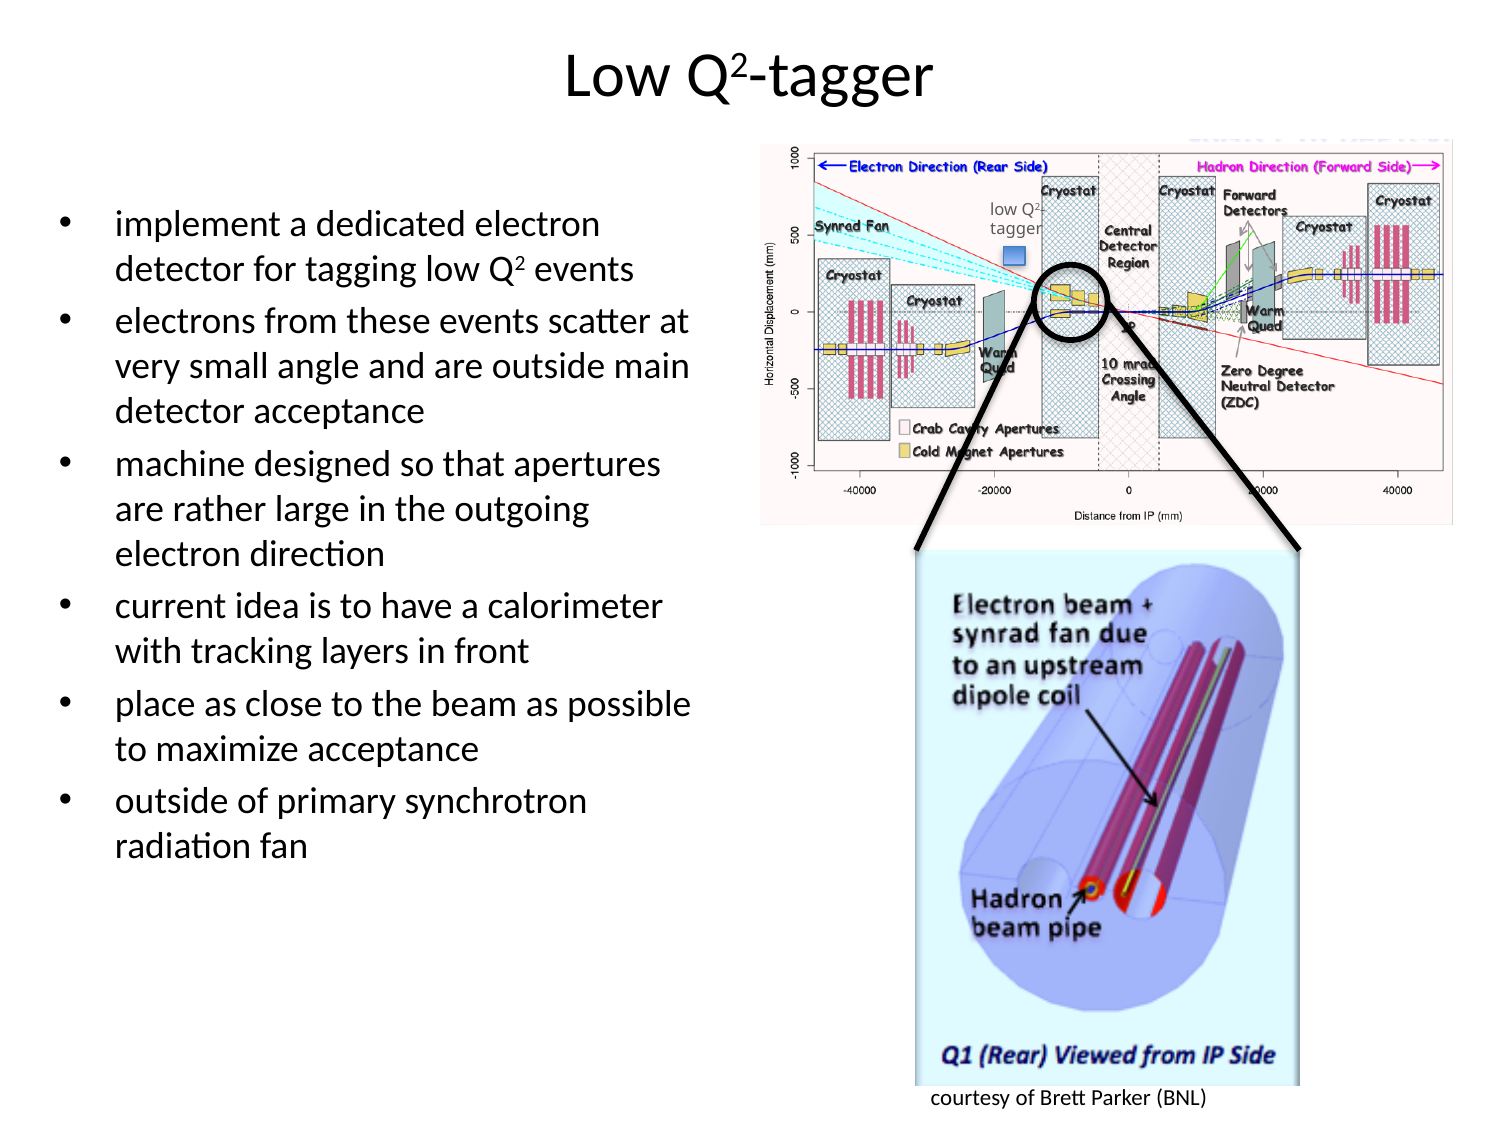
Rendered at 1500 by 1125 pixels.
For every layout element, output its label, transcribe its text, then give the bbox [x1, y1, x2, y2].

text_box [1107, 302, 1300, 551]
text_box courtesy of Brett Parker (BNL) [915, 1075, 1450, 1118]
list implement a dedicated electron detector for tagging low Q2 events electrons from these events scatter at very small angle and are outside main detector acceptance machine designed so that apertures are rather large in the outgoing electron direction current idea is to have a calorimeter with tracking layers in front place as close to the beam as possible to maximize acceptance outside of primary synchrotron radiation fan [43, 191, 717, 1013]
title Low Q2-tagger [75, 24, 1425, 118]
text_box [915, 302, 1034, 551]
picture [760, 138, 1453, 525]
picture [915, 550, 1300, 1087]
